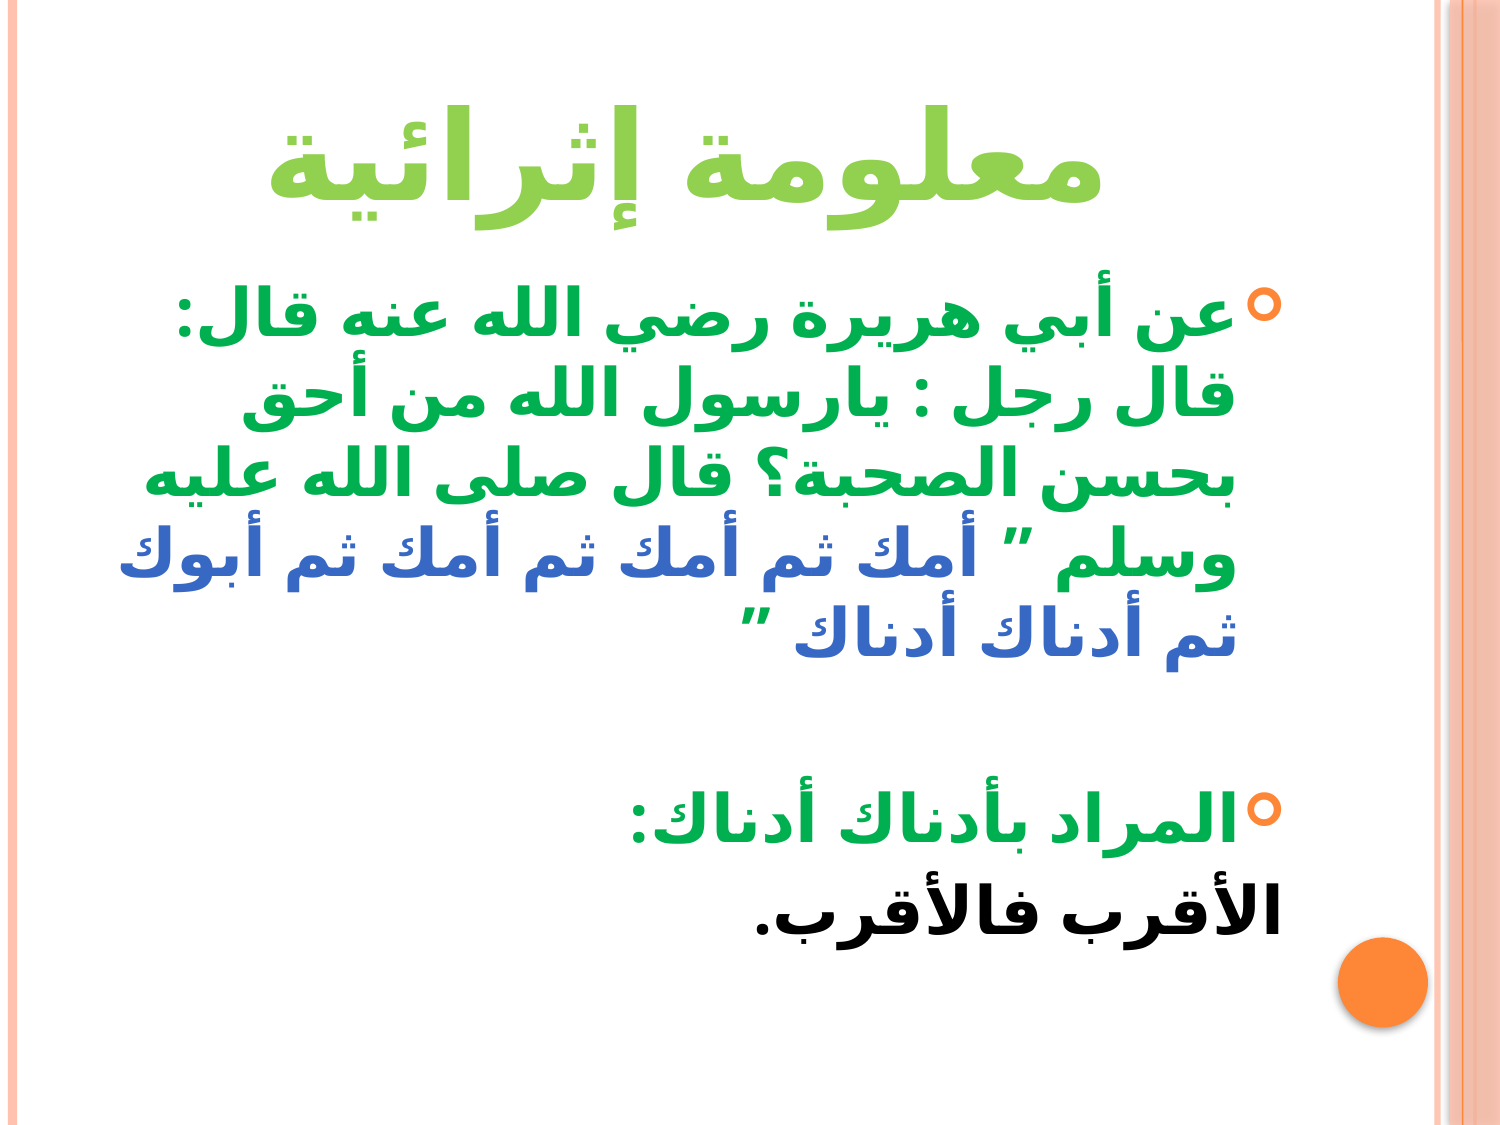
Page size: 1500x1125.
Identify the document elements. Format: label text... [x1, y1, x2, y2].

list عن أبي هريرة رضي الله عنه قال: قال رجل : يارسول الله من أحق بحسن الصحبة؟ قال صلى الله عليه وسلم ” أمك ثم أمك ثم أمك ثم أبوك ثم أدناك أدناك ” المراد بأدناك أدناك: الأقرب فالأقرب. [75, 262, 1300, 1062]
title معلومة إثرائية [75, 45, 1300, 233]
